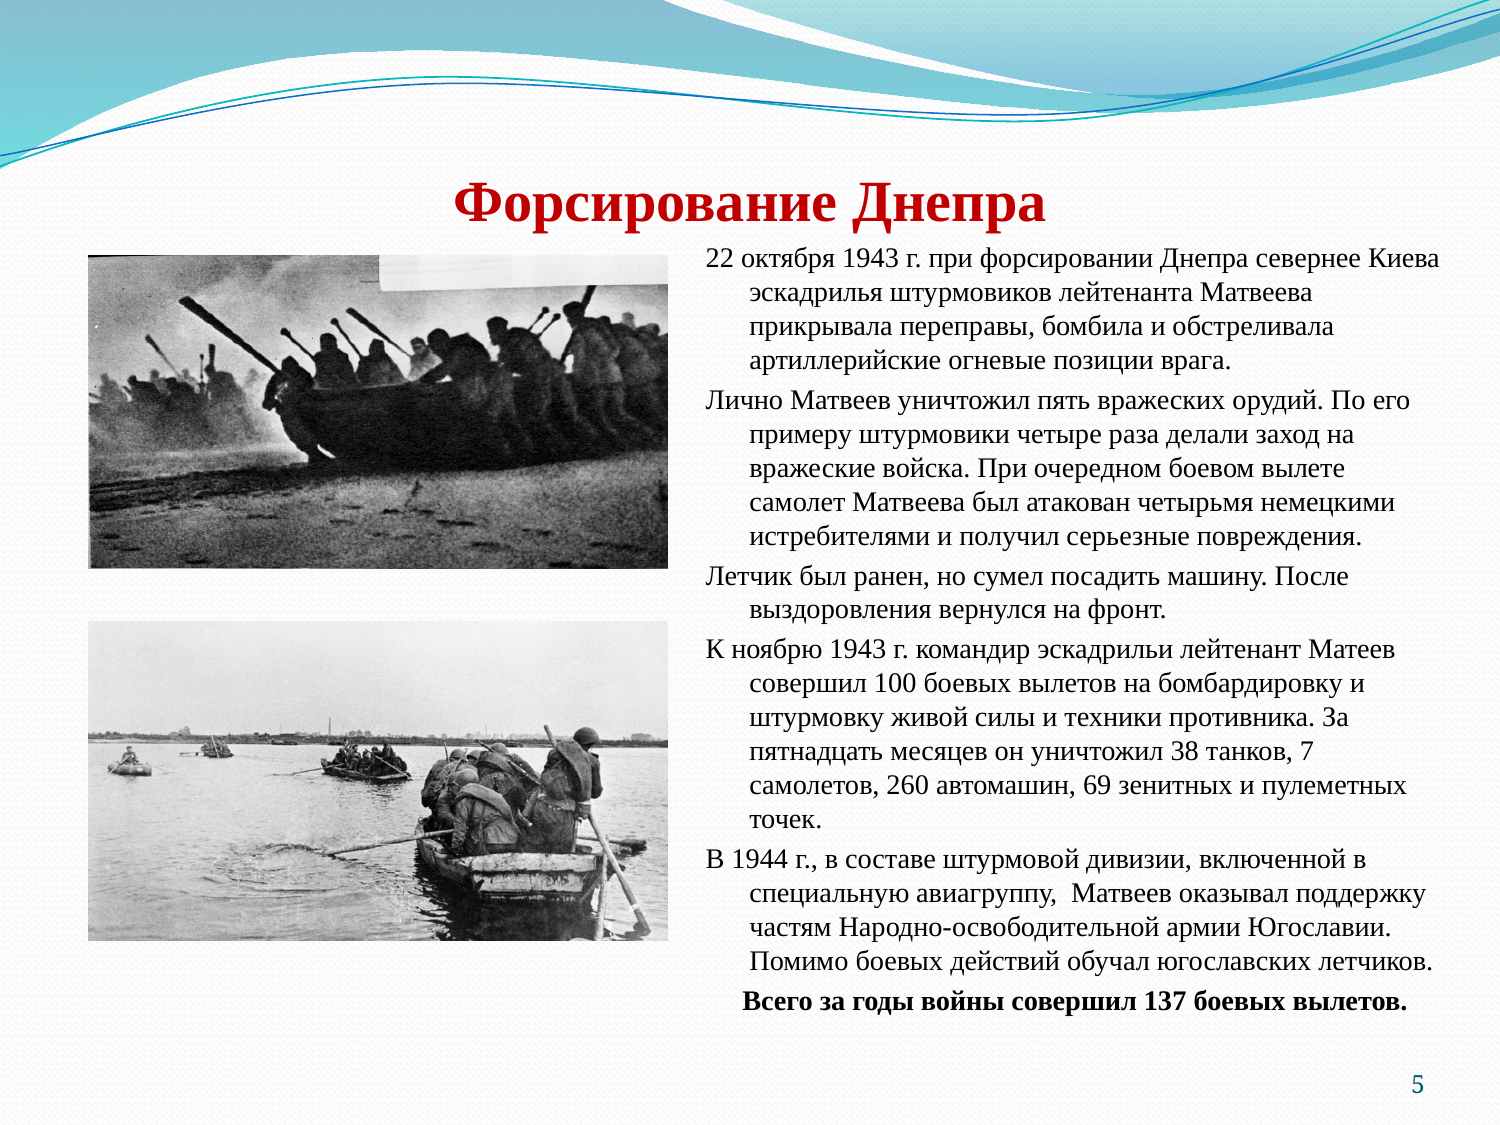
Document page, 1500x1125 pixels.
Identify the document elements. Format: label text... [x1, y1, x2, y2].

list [88, 255, 668, 569]
picture [88, 621, 668, 942]
list 22 октября 1943 г. при форсировании Днепра севернее Киева эскадрилья штурмовиков лейтенанта Матвеева прикрывала переправы, бомбила и обстреливала артиллерийские огневые позиции врага. Лично Матвеев уничтожил пять вражеских орудий. По его примеру штурмовики четыре раза делали заход на вражеские войска. При очередном боевом вылете самолет Матвеева был атакован четырьмя немецкими истребителями и получил серьезные повреждения. Летчик был ранен, но сумел посадить машину. После выздоровления вернулся на фронт. К ноябрю 1943 г. командир эскадрильи лейтенант Матеев совершил 100 боевых вылетов на бомбардировку и штурмовку живой силы и техники противника. За пятнадцать месяцев он уничтожил 38 танков, 7 самолетов, 260 автомашин, 69 зенитных и пулеметных точек. В 1944 г., в составе штурмовой дивизии, включенной в специальную авиагруппу, Матвеев оказывал поддержку частям Народно-освободительной армии Югославии. Помимо боевых действий обучал югославских летчиков. Всего за годы войны совершил 137 боевых вылетов. [690, 231, 1459, 1043]
title Форсирование Днепра [75, 115, 1425, 303]
slide_number 5 [1299, 1042, 1425, 1103]
